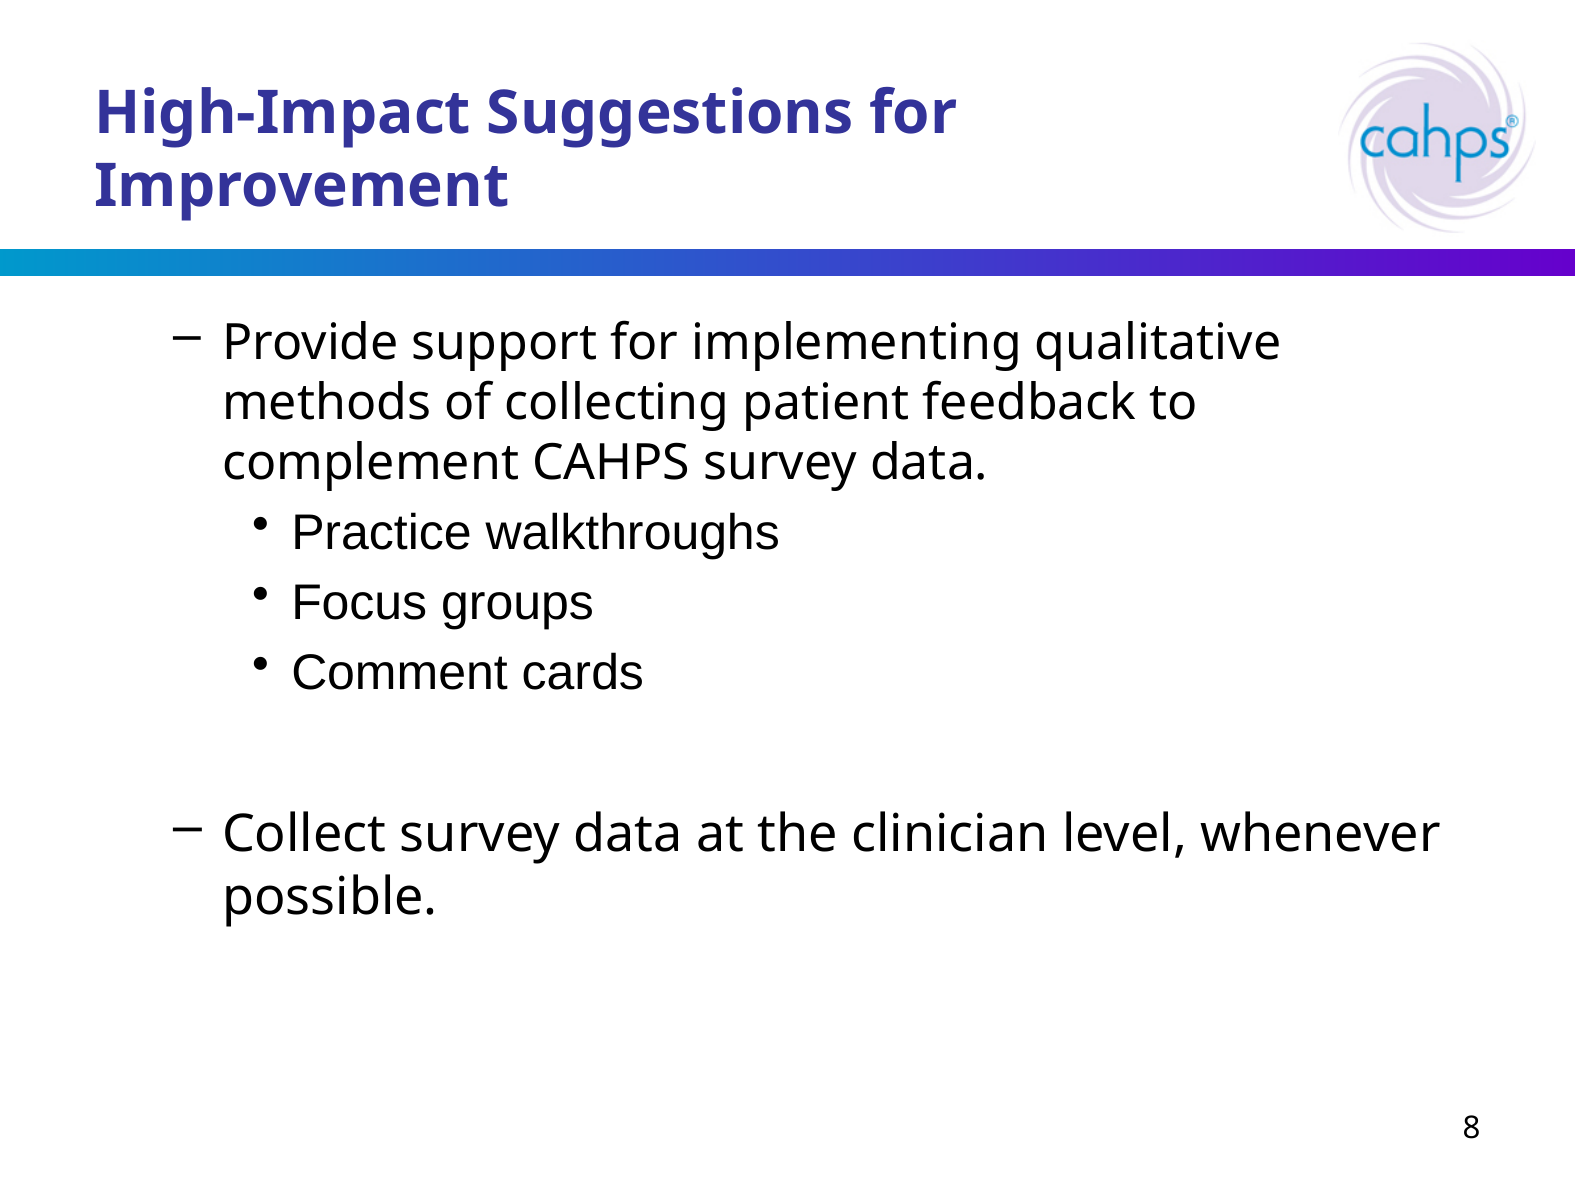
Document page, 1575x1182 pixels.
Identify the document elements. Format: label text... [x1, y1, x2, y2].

list Provide support for implementing qualitative methods of collecting patient feedback to complement CAHPS survey data. Practice walkthroughs Focus groups Comment cards Collect survey data at the clinician level, whenever possible. [78, 301, 1497, 1056]
slide_number 8 [1128, 1099, 1497, 1182]
picture [1338, 39, 1536, 237]
title High-Impact Suggestions for Improvement [78, 47, 1339, 245]
